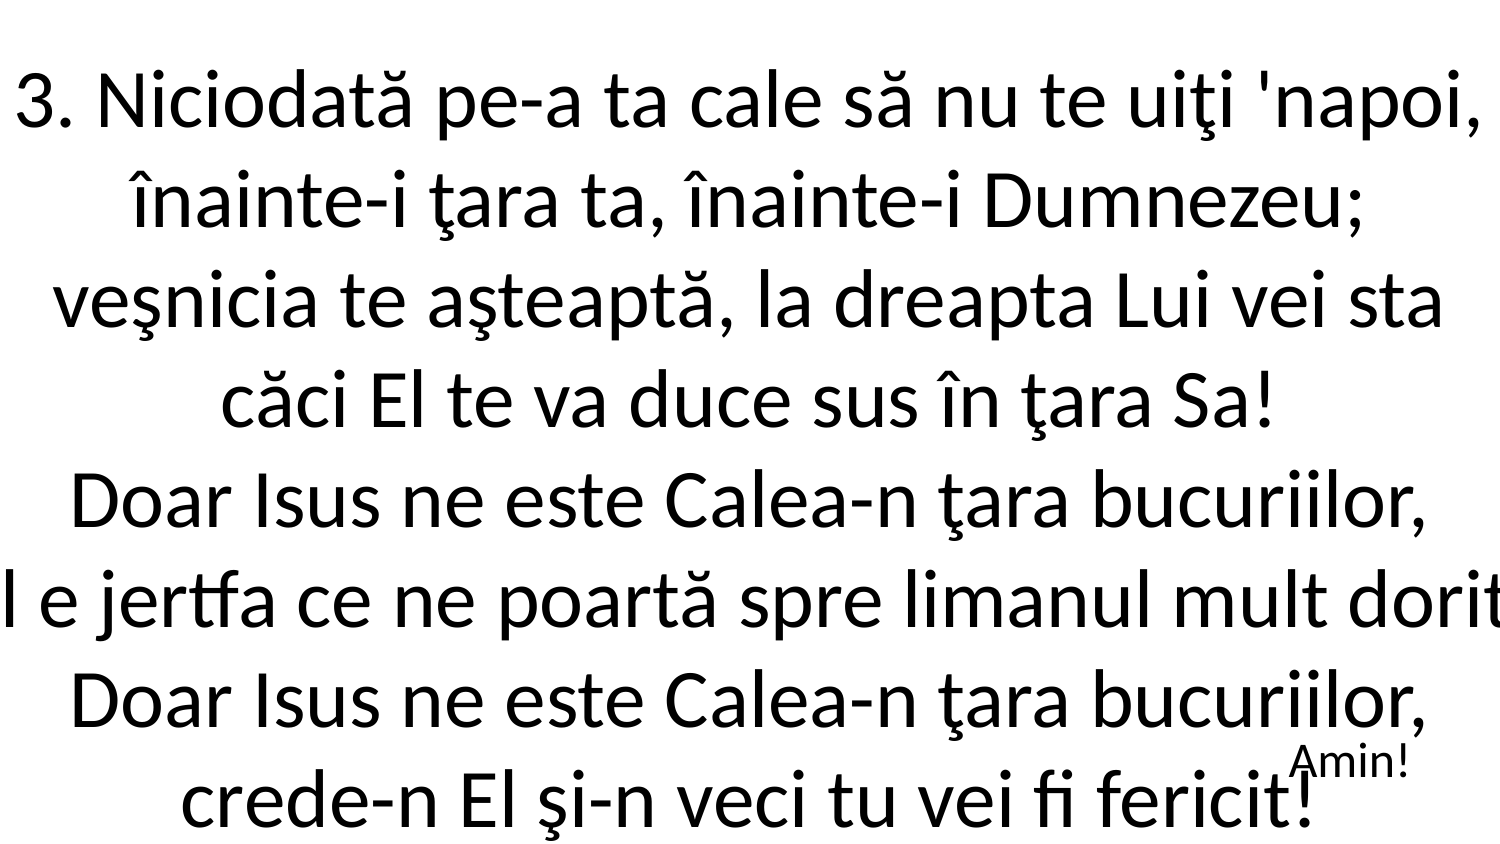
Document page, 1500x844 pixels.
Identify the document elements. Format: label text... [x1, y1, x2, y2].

text_box Amin! [1273, 674, 1427, 795]
text_box 3. Niciodată pe-a ta cale să nu te uiţi 'napoi, înainte-i ţara ta, înainte-i Dumnezeu; veşnicia te aşteaptă, la dreapta Lui vei sta căci El te va duce sus în ţara Sa! Doar Isus ne este Calea-n ţara bucuriilor, El e jertfa ce ne poartă spre limanul mult dorit! Doar Isus ne este Calea-n ţara bucuriilor, crede-n El şi-n veci tu vei fi fericit! [0, 0, 1500, 844]
